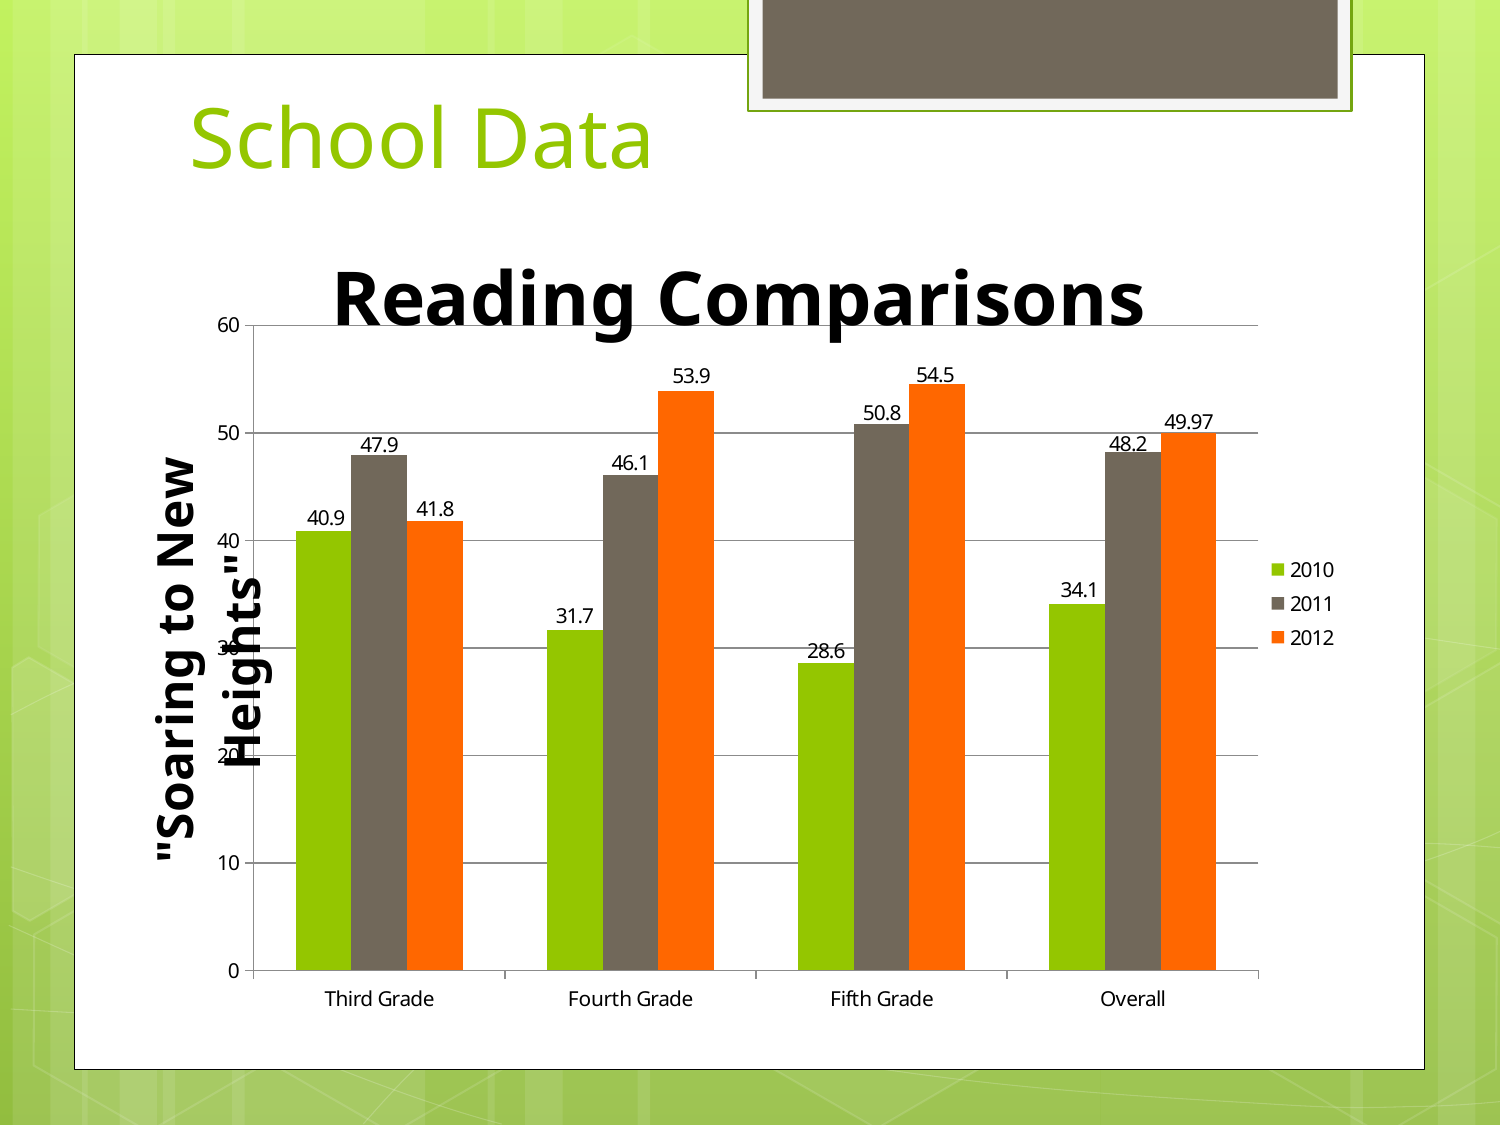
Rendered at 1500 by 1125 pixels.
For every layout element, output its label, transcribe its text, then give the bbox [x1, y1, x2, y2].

title School Data [174, 5, 1328, 193]
chart [124, 199, 1354, 1014]
